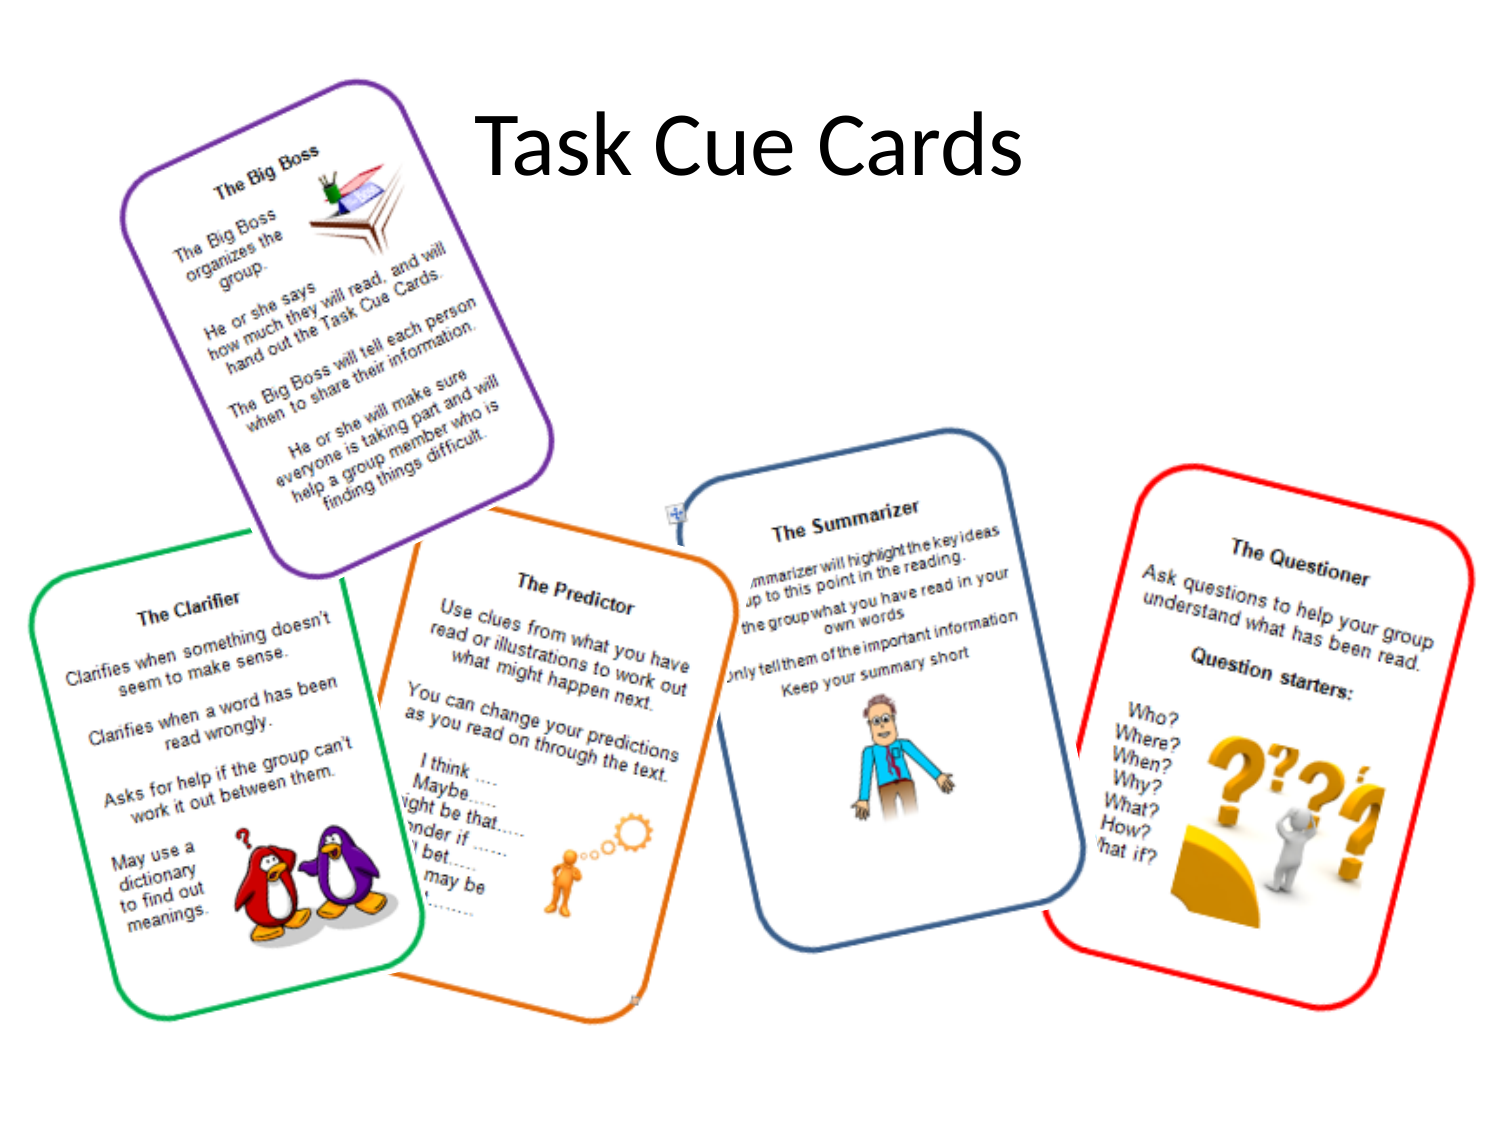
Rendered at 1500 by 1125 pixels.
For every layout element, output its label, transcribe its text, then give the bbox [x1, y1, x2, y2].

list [1072, 480, 1440, 996]
title Task Cue Cards [75, 45, 1425, 233]
picture [61, 101, 1060, 1008]
